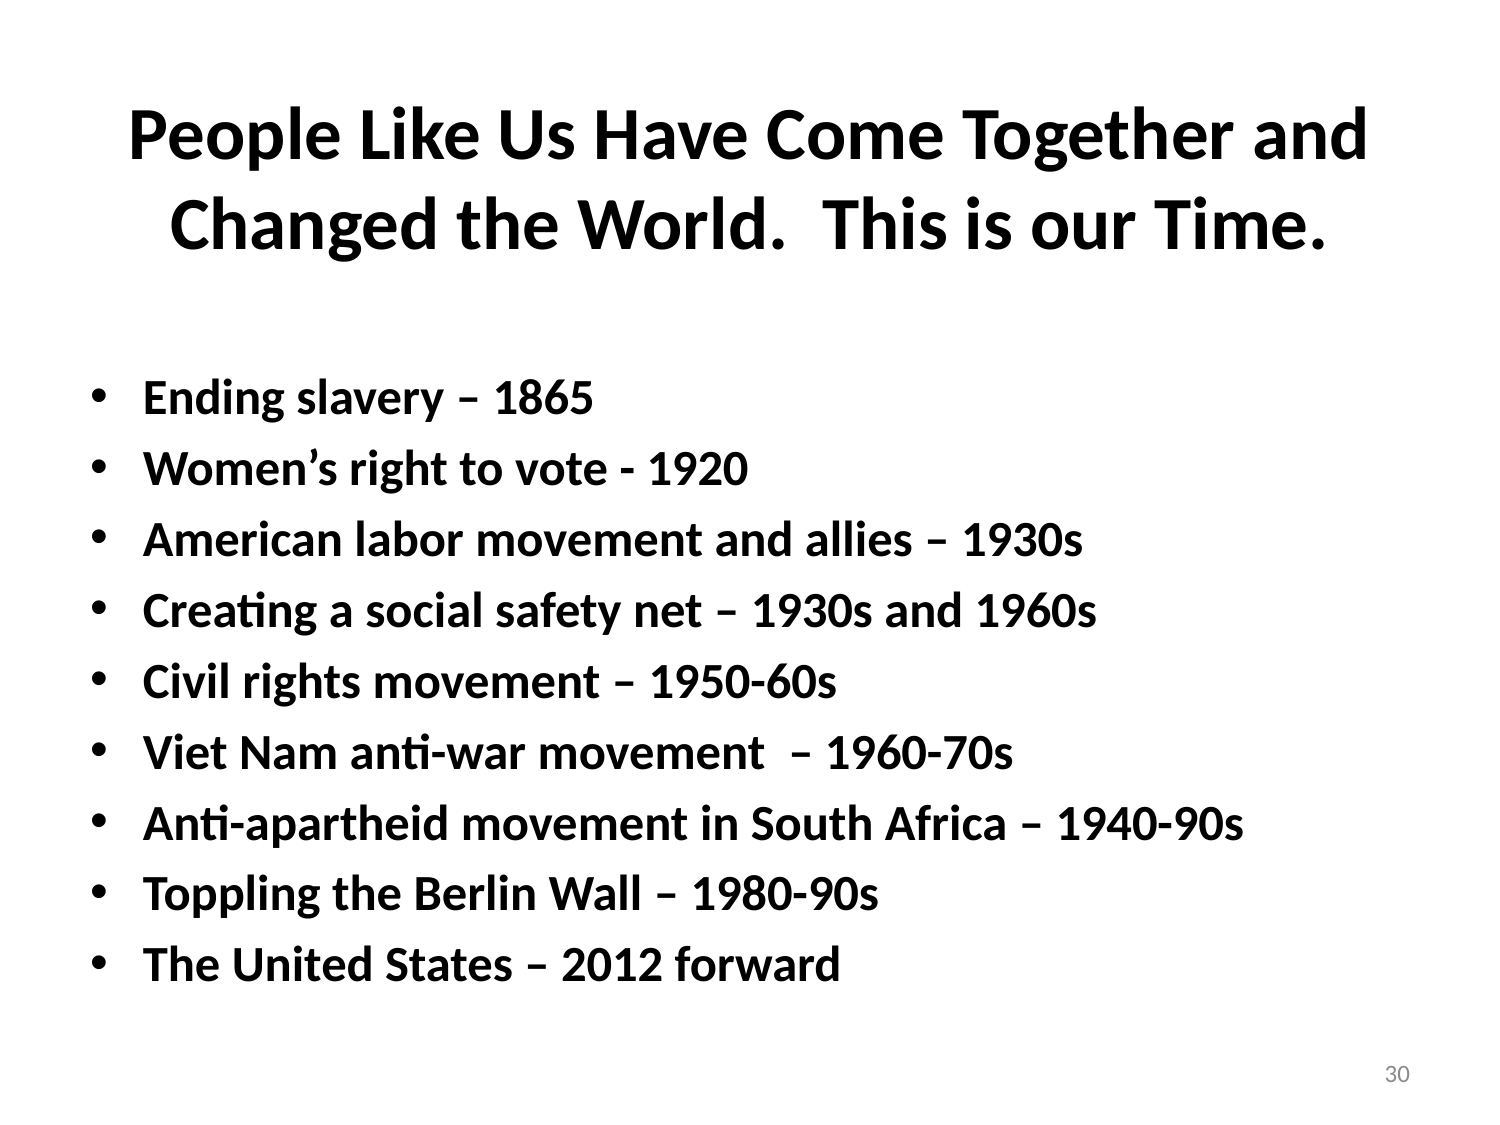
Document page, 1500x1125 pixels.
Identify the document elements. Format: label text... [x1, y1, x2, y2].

title People Like Us Have Come Together and Changed the World. This is our Time. [75, 75, 1425, 275]
list Ending slavery – 1865 Women’s right to vote - 1920 American labor movement and allies – 1930s Creating a social safety net – 1930s and 1960s Civil rights movement – 1950-60s Viet Nam anti-war movement – 1960-70s Anti-apartheid movement in South Africa – 1940-90s Toppling the Berlin Wall – 1980-90s The United States – 2012 forward [75, 356, 1425, 1005]
slide_number 30 [1074, 1042, 1425, 1103]
